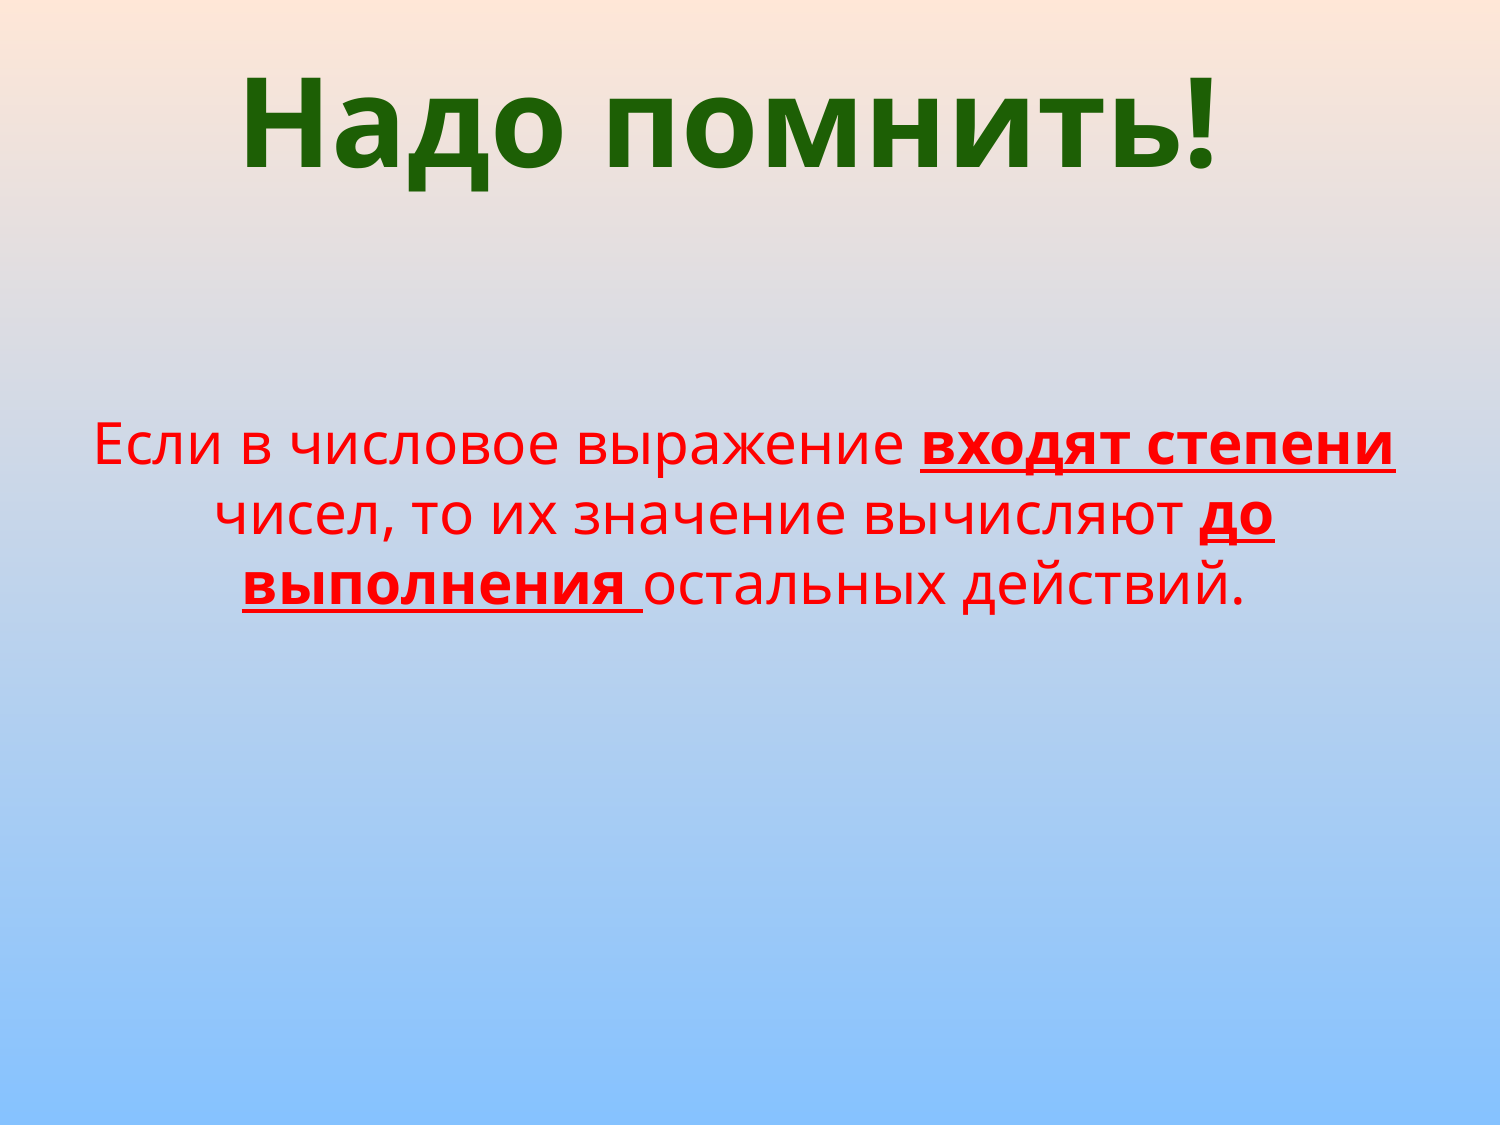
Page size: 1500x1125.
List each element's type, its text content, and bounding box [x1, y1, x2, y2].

text_box Надо помнить! [58, 35, 1372, 200]
text_box Если в числовое выражение входят степени чисел, то их значение вычисляют до выполнения остальных действий. [46, 398, 1442, 669]
